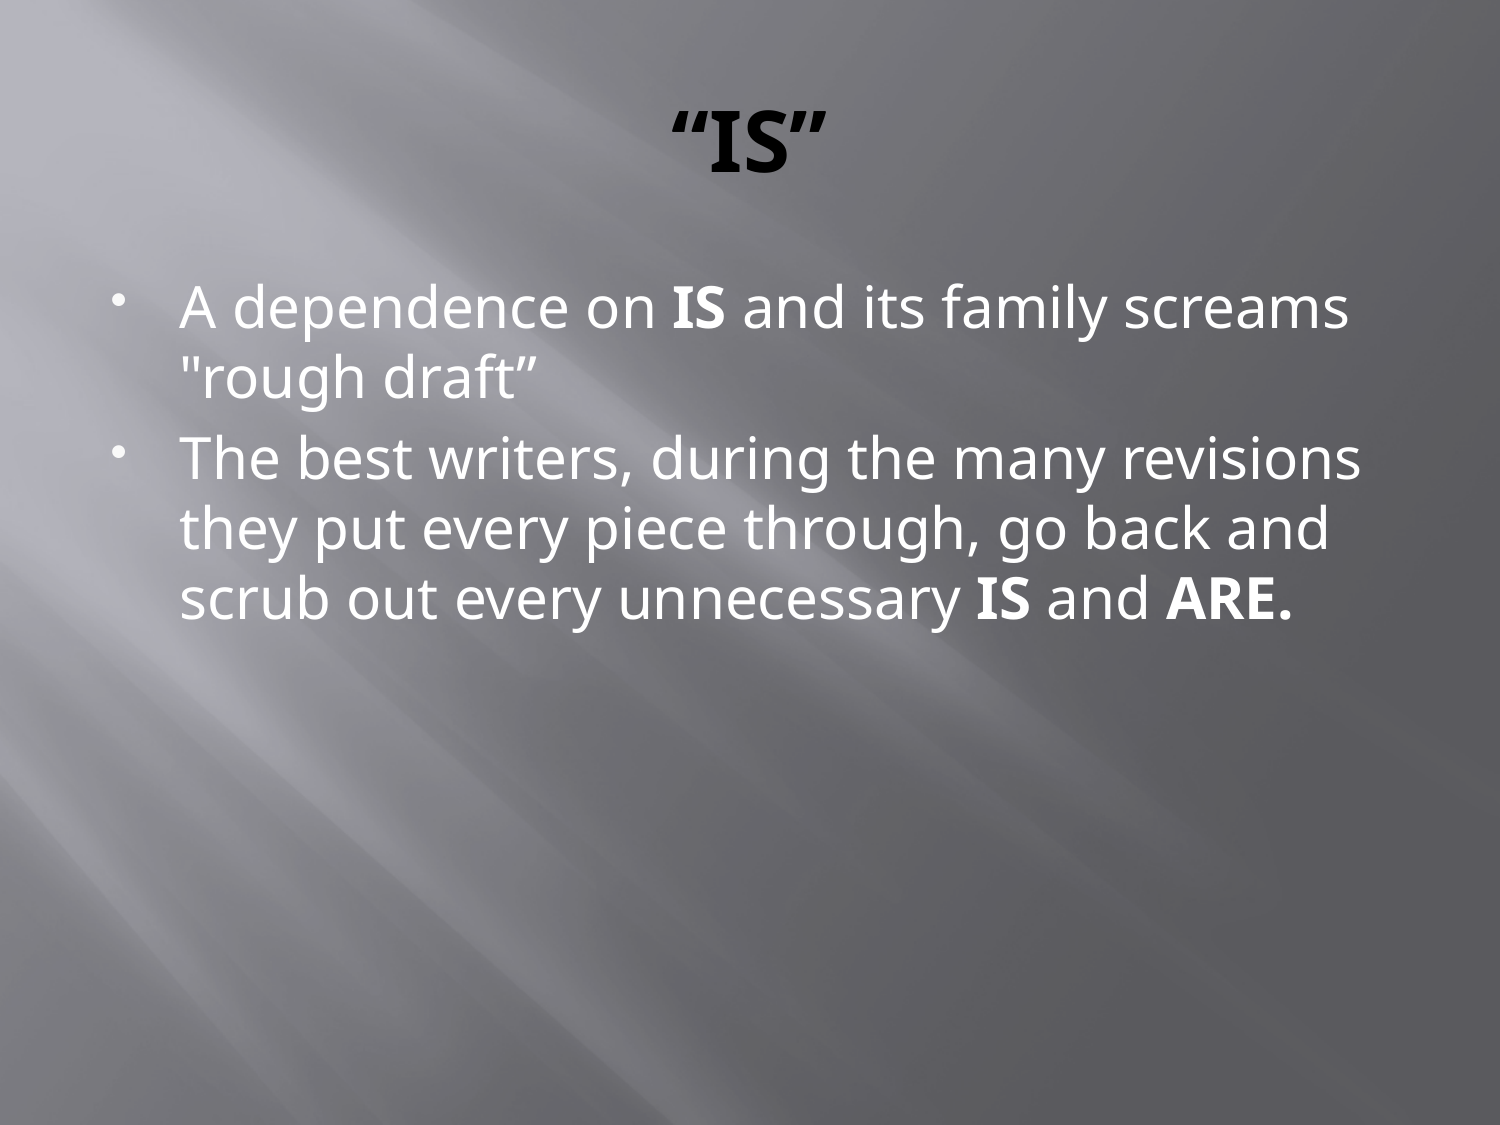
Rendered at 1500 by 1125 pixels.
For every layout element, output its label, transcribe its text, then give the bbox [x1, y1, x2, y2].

title “IS” [75, 45, 1425, 233]
list A dependence on IS and its family screams "rough draft” The best writers, during the many revisions they put every piece through, go back and scrub out every unnecessary IS and ARE. [75, 262, 1425, 1035]
